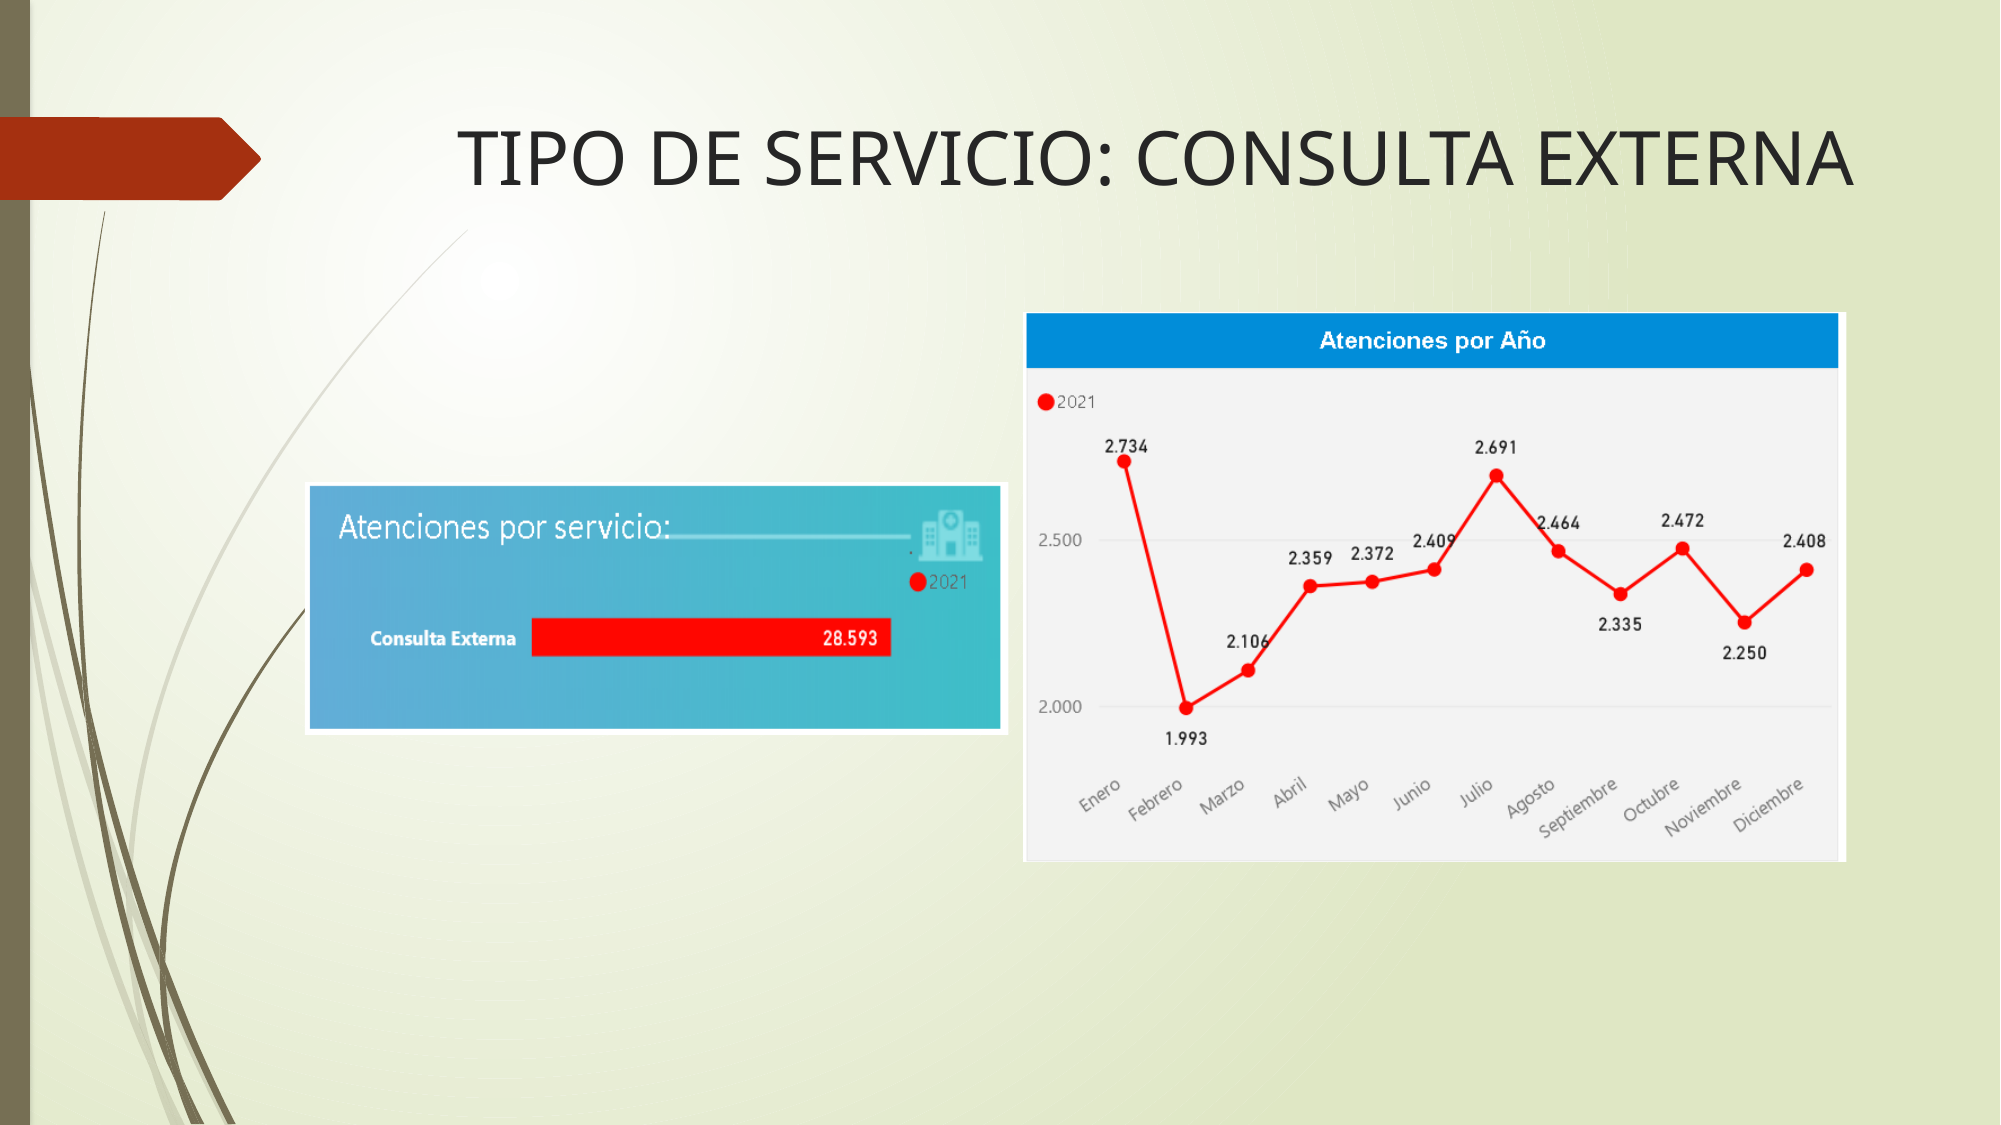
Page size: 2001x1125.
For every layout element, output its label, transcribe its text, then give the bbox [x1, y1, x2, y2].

title TIPO DE SERVICIO: CONSULTA EXTERNA [425, 102, 1888, 313]
picture [1022, 312, 1847, 862]
picture [304, 482, 1009, 735]
